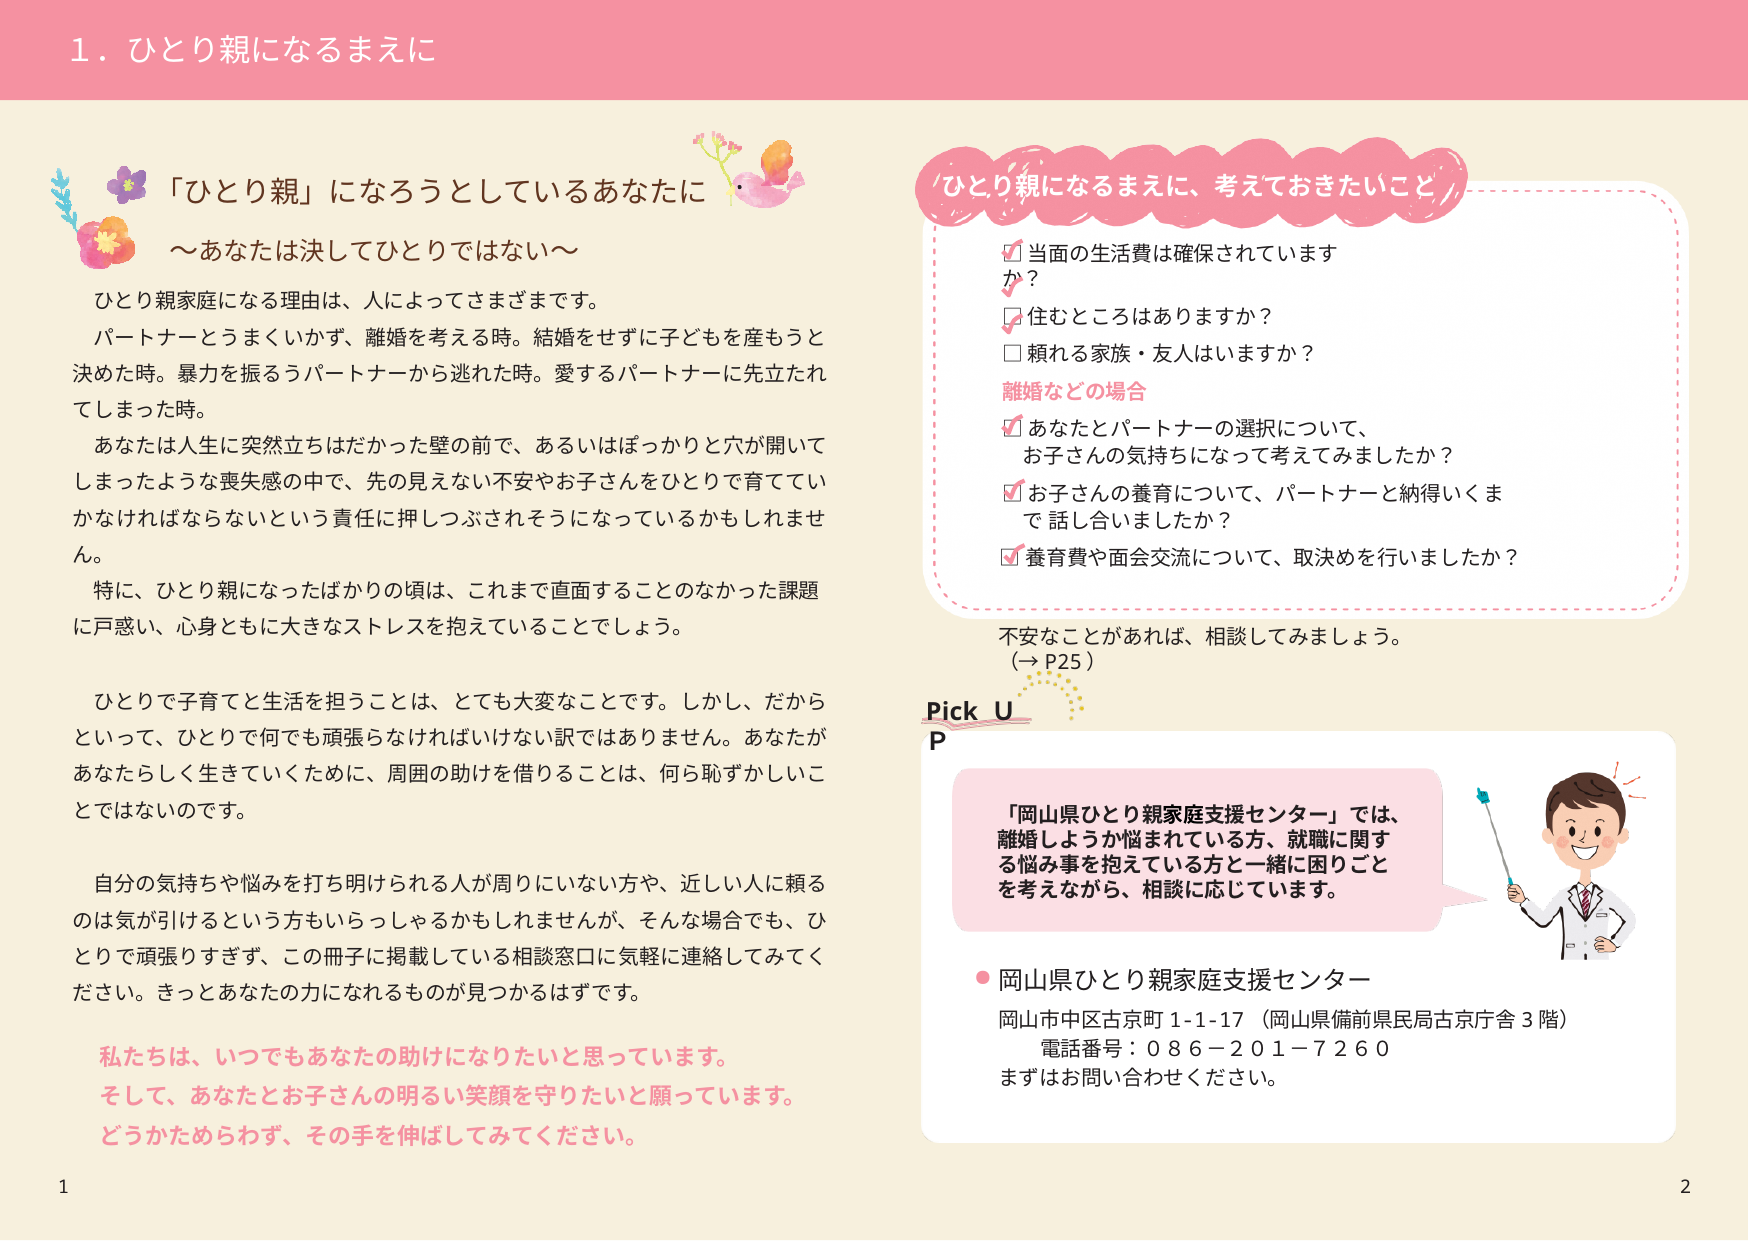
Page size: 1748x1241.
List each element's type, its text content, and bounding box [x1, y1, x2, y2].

text_box 「ひとり親」になろうとしているあなたに ～あなたは決してひとりではない～ [152, 161, 711, 270]
text_box 2 [1677, 1174, 1693, 1198]
text_box １．ひとり親になるまえに [62, 28, 442, 68]
picture [920, 670, 1676, 1144]
picture [915, 137, 1690, 619]
text_box 不安なことがあれば、相談してみましょう。（→P25） [995, 627, 1508, 674]
text_box 私たちは、いつでもあなたの助けになりたいと思っています。 そして、あなたとお子さんの明るい笑顔を守りたいと願っています。 どうかためらわず、その手を伸ばしてみてください。 [97, 1027, 813, 1150]
text_box 1 [55, 1174, 71, 1198]
text_box 自分の気持ちや悩みを打ち明けられる人が周りにいない方や、近しい人に頼る のは気が引けるという方もいらっしゃるかもしれませんが、そんな場合でも、ひ とりで頑張りすぎず、この冊子に掲載している相談窓口に気軽に連絡してみてく ださい。きっとあなたの力になれるものが見つかるはずです。 [70, 857, 828, 1005]
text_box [693, 130, 805, 208]
text_box ひとりで子育てと生活を担うことは、とても大変なことです。しかし、だから といって、ひとりで何でも頑張らなければいけない訳ではありません。あなたが あなたらしく生きていくために、周囲の助けを借りることは、何ら恥ずかしいこ とではないのです。 [70, 675, 828, 823]
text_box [51, 165, 146, 269]
text_box ひとり親家庭になる理由は、人によってさまざまです。 パートナーとうまくいかず、離婚を考える時。結婚をせずに子どもを産もうと 決めた時。暴力を振るうパートナーから逃れた時。愛するパートナーに先立たれ てしまった時。 あなたは人生に突然立ちはだかった壁の前で、あるいはぽっかりと穴が開いて しまったような喪失感の中で、先の見えない不安やお子さんをひとりで育ててい かなければならないという責任に押しつぶされそうになっているかもしれませ ん。 特に、ひとり親になったばかりの頃は、これまで直面することのなかった課題 に戸惑い、心身ともに大きなストレスを抱えていることでしょう。 [70, 274, 829, 639]
